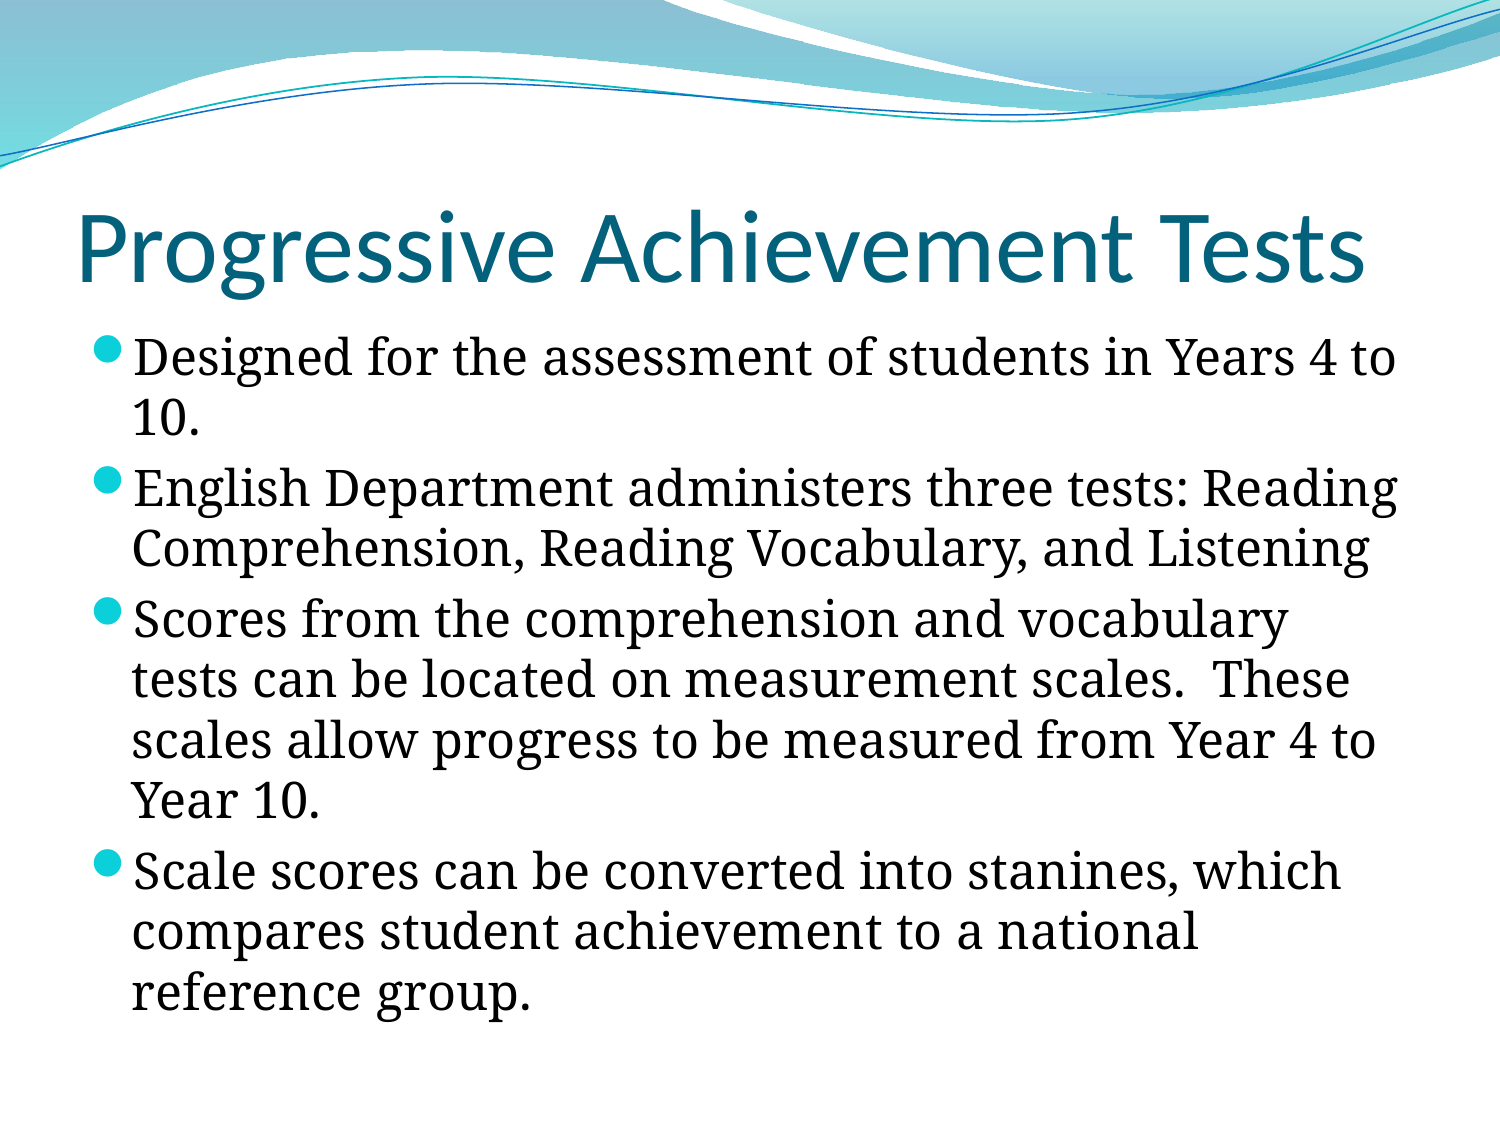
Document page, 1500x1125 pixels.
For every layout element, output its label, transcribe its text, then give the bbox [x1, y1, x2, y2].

list Designed for the assessment of students in Years 4 to 10. English Department administers three tests: Reading Comprehension, Reading Vocabulary, and Listening Scores from the comprehension and vocabulary tests can be located on measurement scales. These scales allow progress to be measured from Year 4 to Year 10. Scale scores can be converted into stanines, which compares student achievement to a national reference group. [75, 317, 1425, 1038]
title Progressive Achievement Tests [75, 115, 1425, 303]
